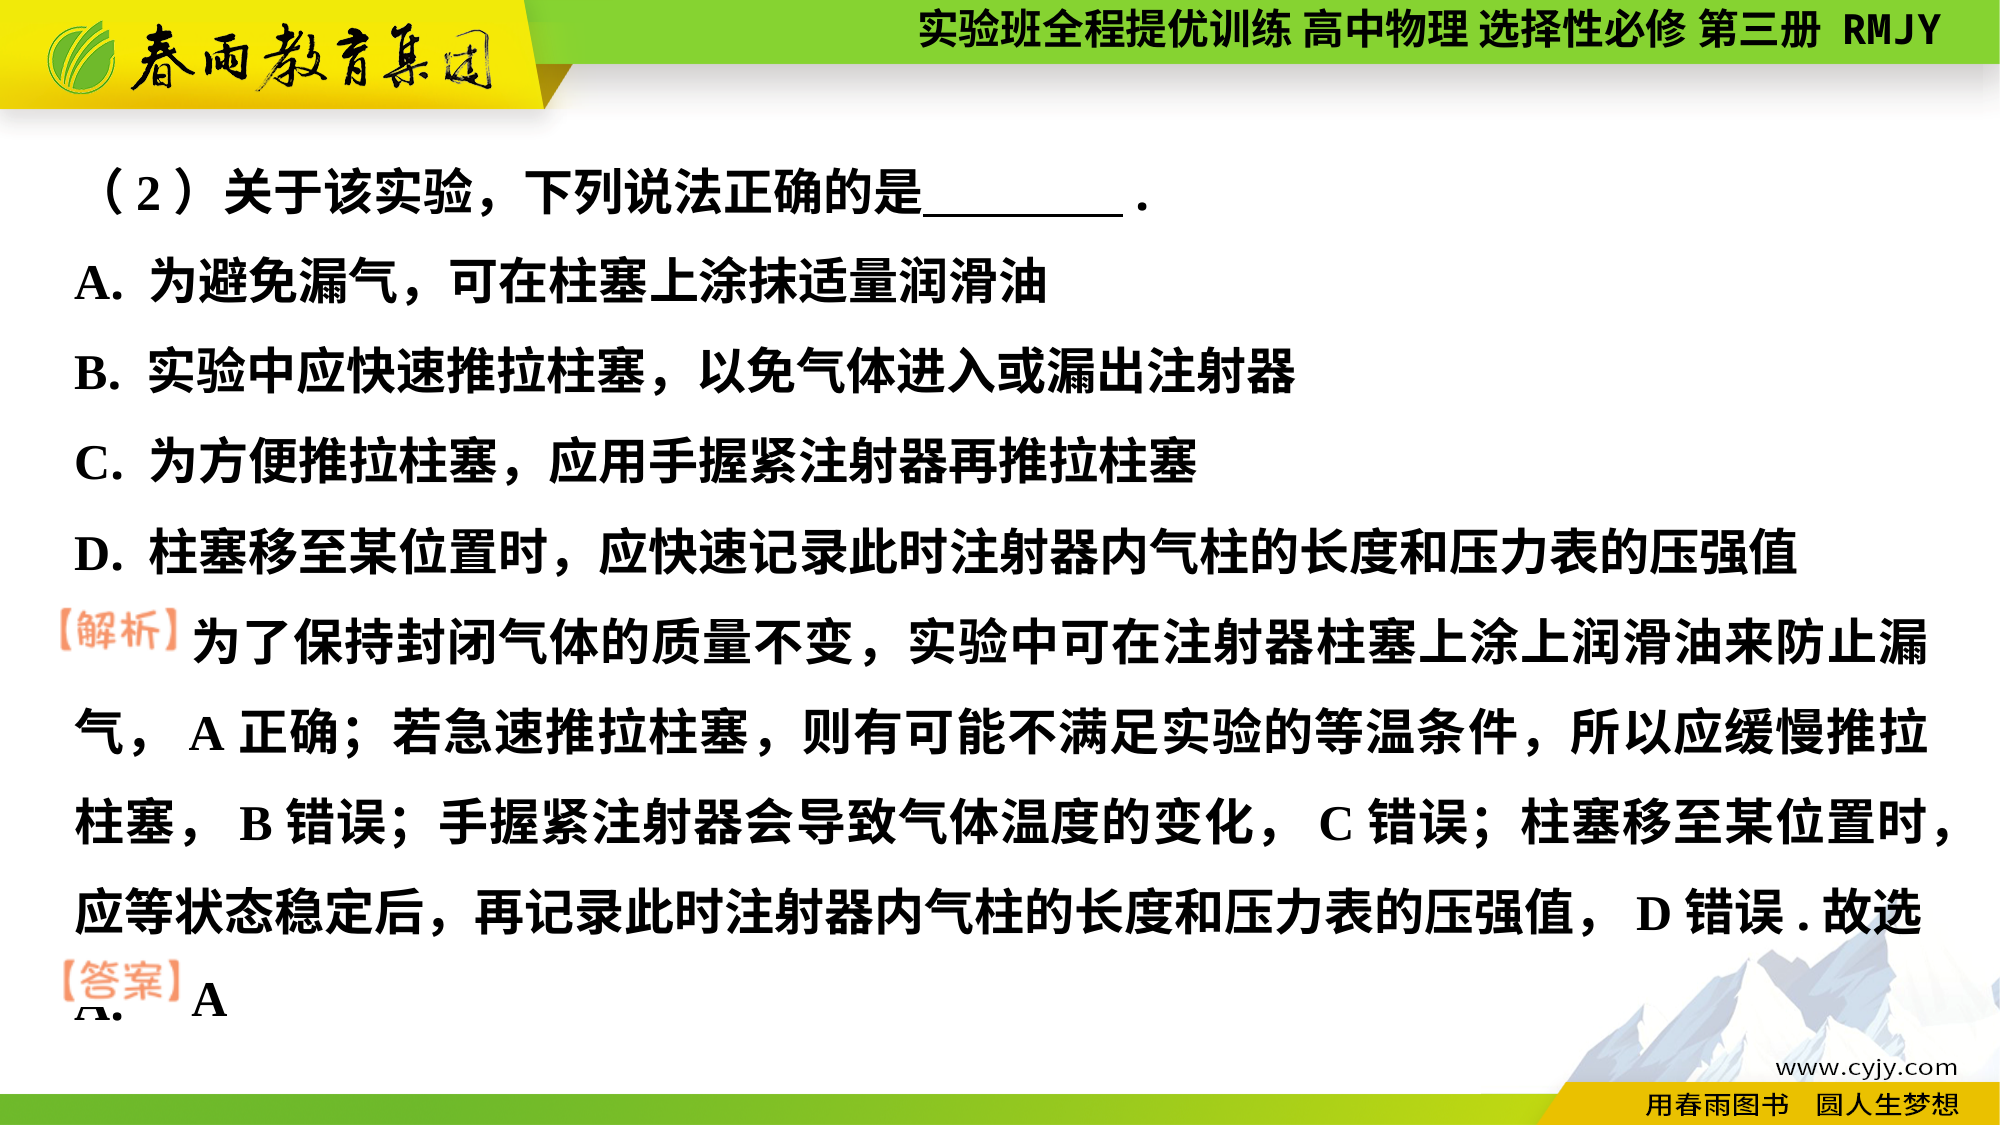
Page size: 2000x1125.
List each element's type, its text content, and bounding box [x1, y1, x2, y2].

text_box 为了保持封闭气体的质量不变，实验中可在注射器柱塞上涂上润滑油来防止漏气，A正确；若急速推拉柱塞，则有可能不满足实验的等温条件，所以应缓慢推拉柱塞，B错误；手握紧注射器会导致气体温度的变化，C错误；柱塞移至某位置时，应等状态稳定后，再记录此时注射器内气柱的长度和压力表的压强值，D错误.故选A. [59, 573, 1944, 1039]
picture [0, 0, 2000, 1125]
list （2）关于该实验，下列说法正确的是 . A. 为避免漏气，可在柱塞上涂抹适量润滑油 B. 实验中应快速推拉柱塞，以免气体进入或漏出注射器 C. 为方便推拉柱塞，应用手握紧注射器再推拉柱塞 D. 柱塞移至某位置时，应快速记录此时注射器内气柱的长度和压力表的压强值 [59, 122, 1944, 573]
text_box A [59, 928, 362, 1034]
